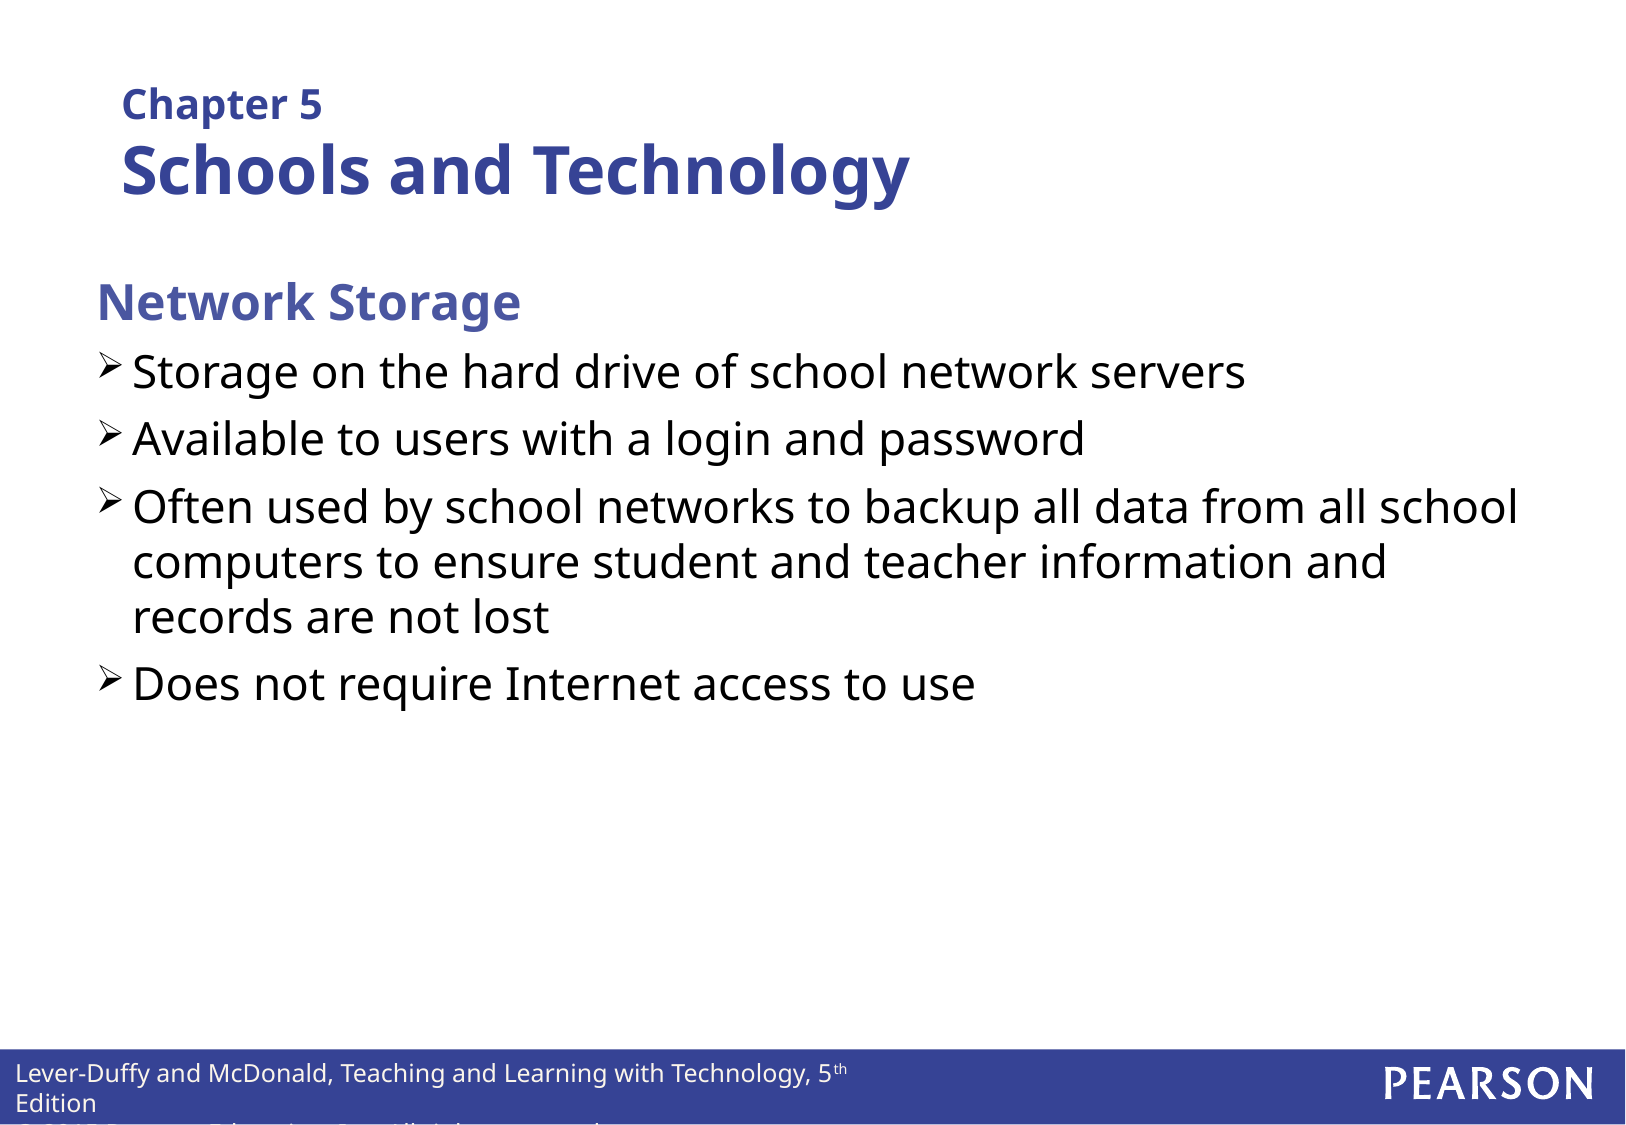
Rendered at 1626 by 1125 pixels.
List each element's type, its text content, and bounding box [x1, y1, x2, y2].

text_box Chapter 5 Schools and Technology [106, 70, 1569, 258]
list Network Storage Storage on the hard drive of school network servers Available to users with a login and password Often used by school networks to backup all data from all school computers to ensure student and teacher information and records are not lost Does not require Internet access to use [81, 262, 1544, 1005]
